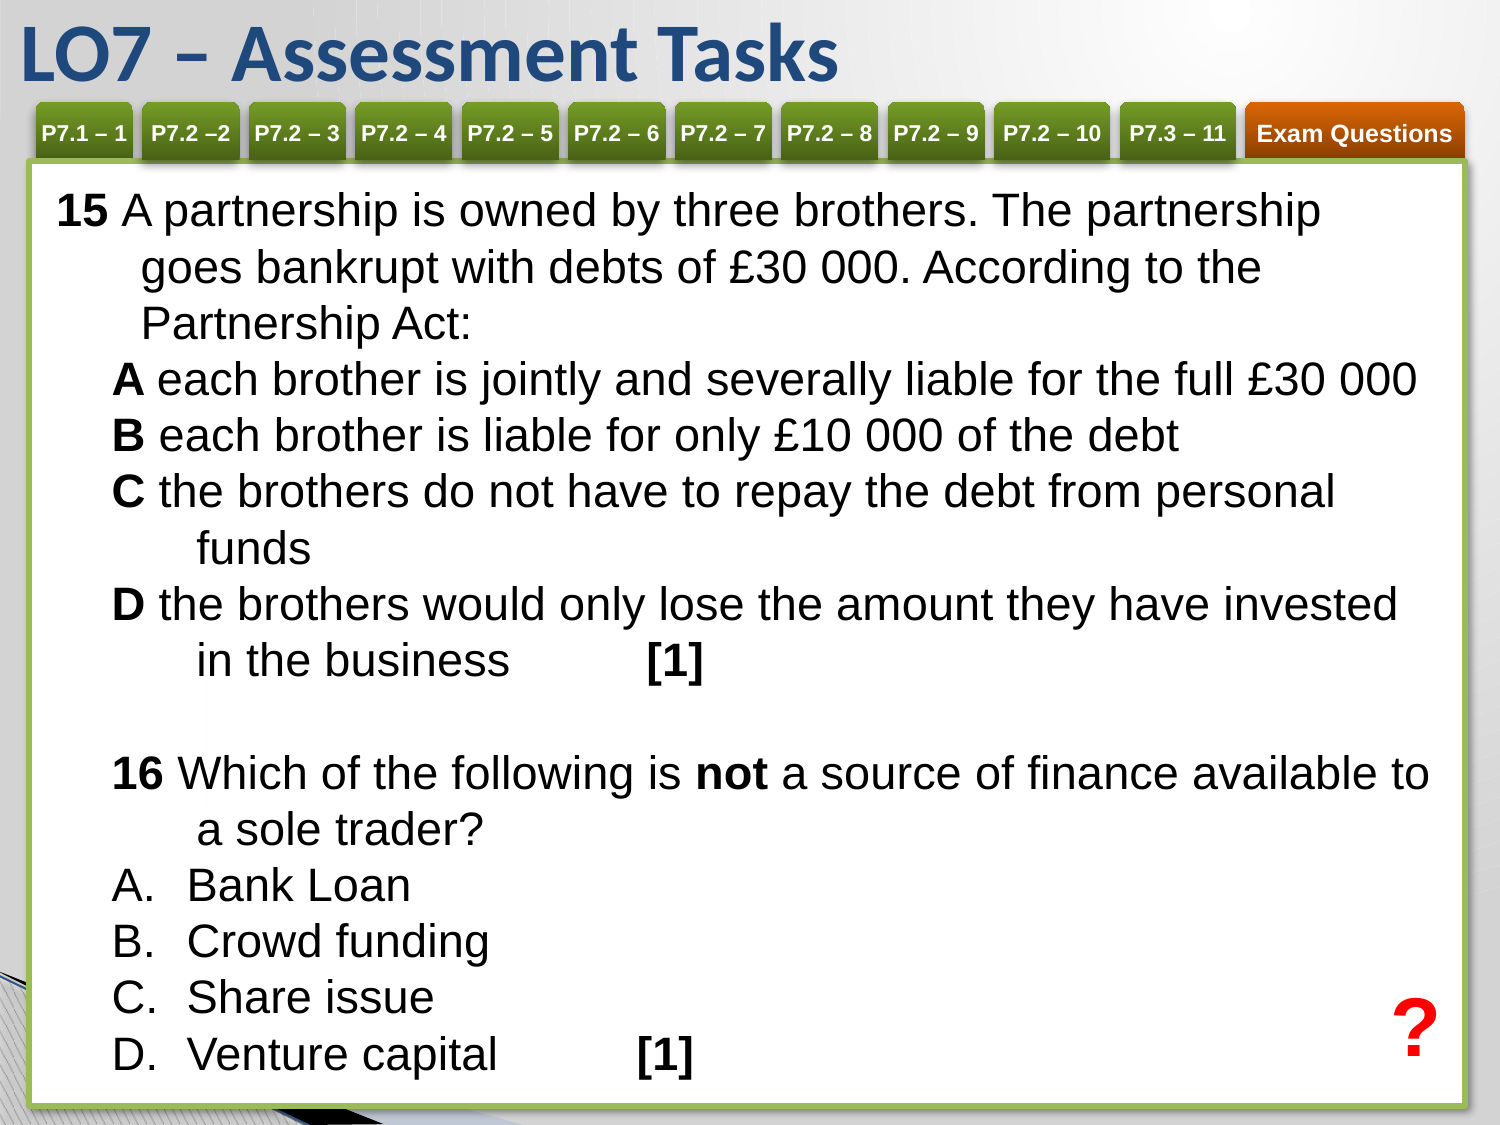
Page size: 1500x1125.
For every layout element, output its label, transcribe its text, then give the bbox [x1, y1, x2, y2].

text_box 15 A partnership is owned by three brothers. The partnership goes bankrupt with debts of £30 000. According to the Partnership Act: A each brother is jointly and severally liable for the full £30 000 B each brother is liable for only £10 000 of the debt C the brothers do not have to repay the debt from personal funds D the brothers would only lose the amount they have invested in the business [1] 16 Which of the following is not a source of finance available to a sole trader? Bank Loan Crowd funding Share issue Venture capital [1] [41, 172, 1448, 1087]
picture [281, 1114, 303, 1125]
text_box LO7 – Assessment Tasks [5, 7, 1459, 90]
text_box ? [1375, 966, 1435, 1081]
